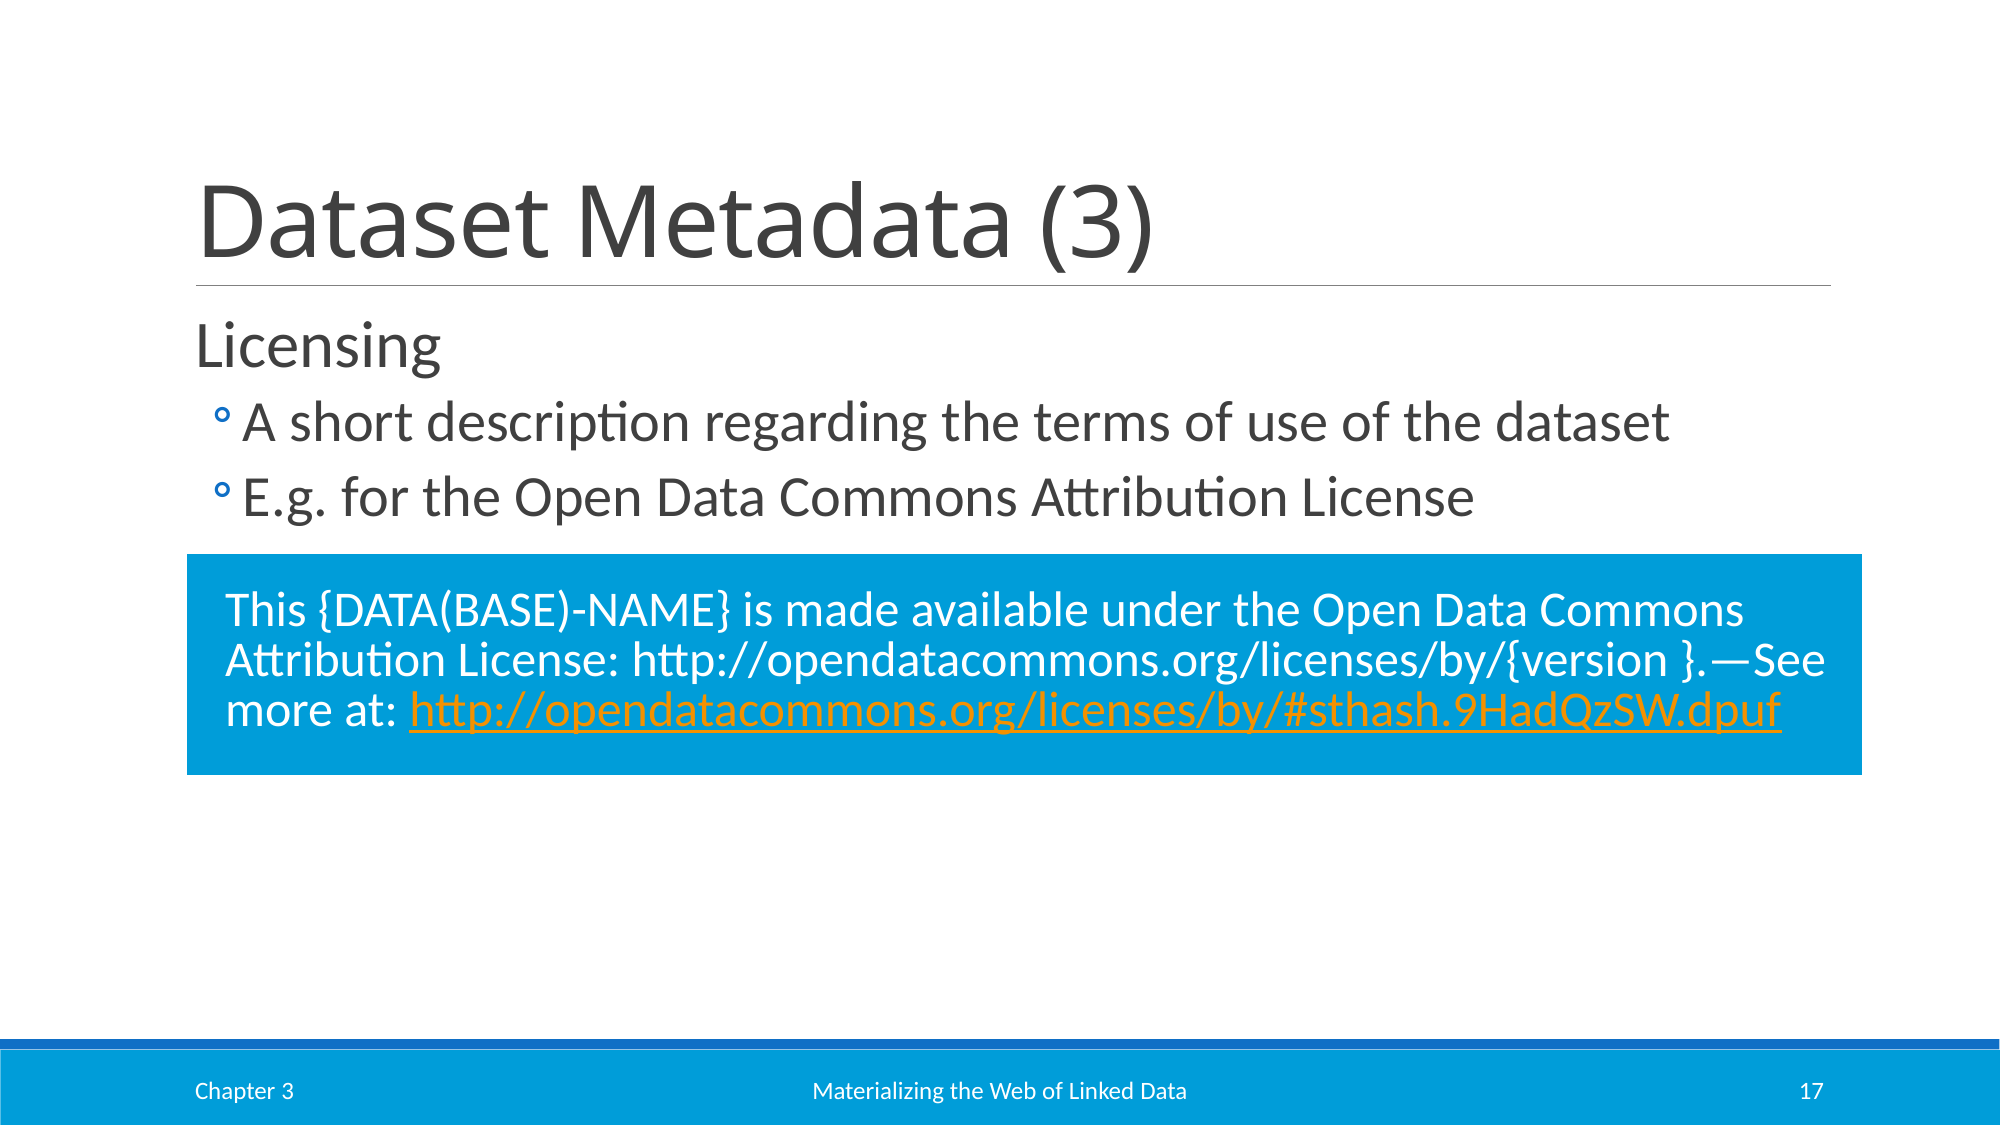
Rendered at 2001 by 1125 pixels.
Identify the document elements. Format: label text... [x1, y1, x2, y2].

slide_number Chapter 3 [180, 1059, 586, 1120]
list Licensing A short description regarding the terms of use of the dataset E.g. for the Open Data Commons Attribution License [180, 302, 1830, 963]
slide_number 17 [1624, 1059, 1840, 1120]
title Dataset Metadata (3) [180, 47, 1830, 285]
table_header This {DATA(BASE)-NAME} is made available under the Open Data Commons Attribution License: http://opendatacommons.org/licenses/by/{version }.—See more at: http://opendatacommons.org/licenses/by/#sthash.9HadQzSW.dpuf [187, 554, 1862, 775]
footer Materializing the Web of Linked Data [604, 1059, 1396, 1120]
